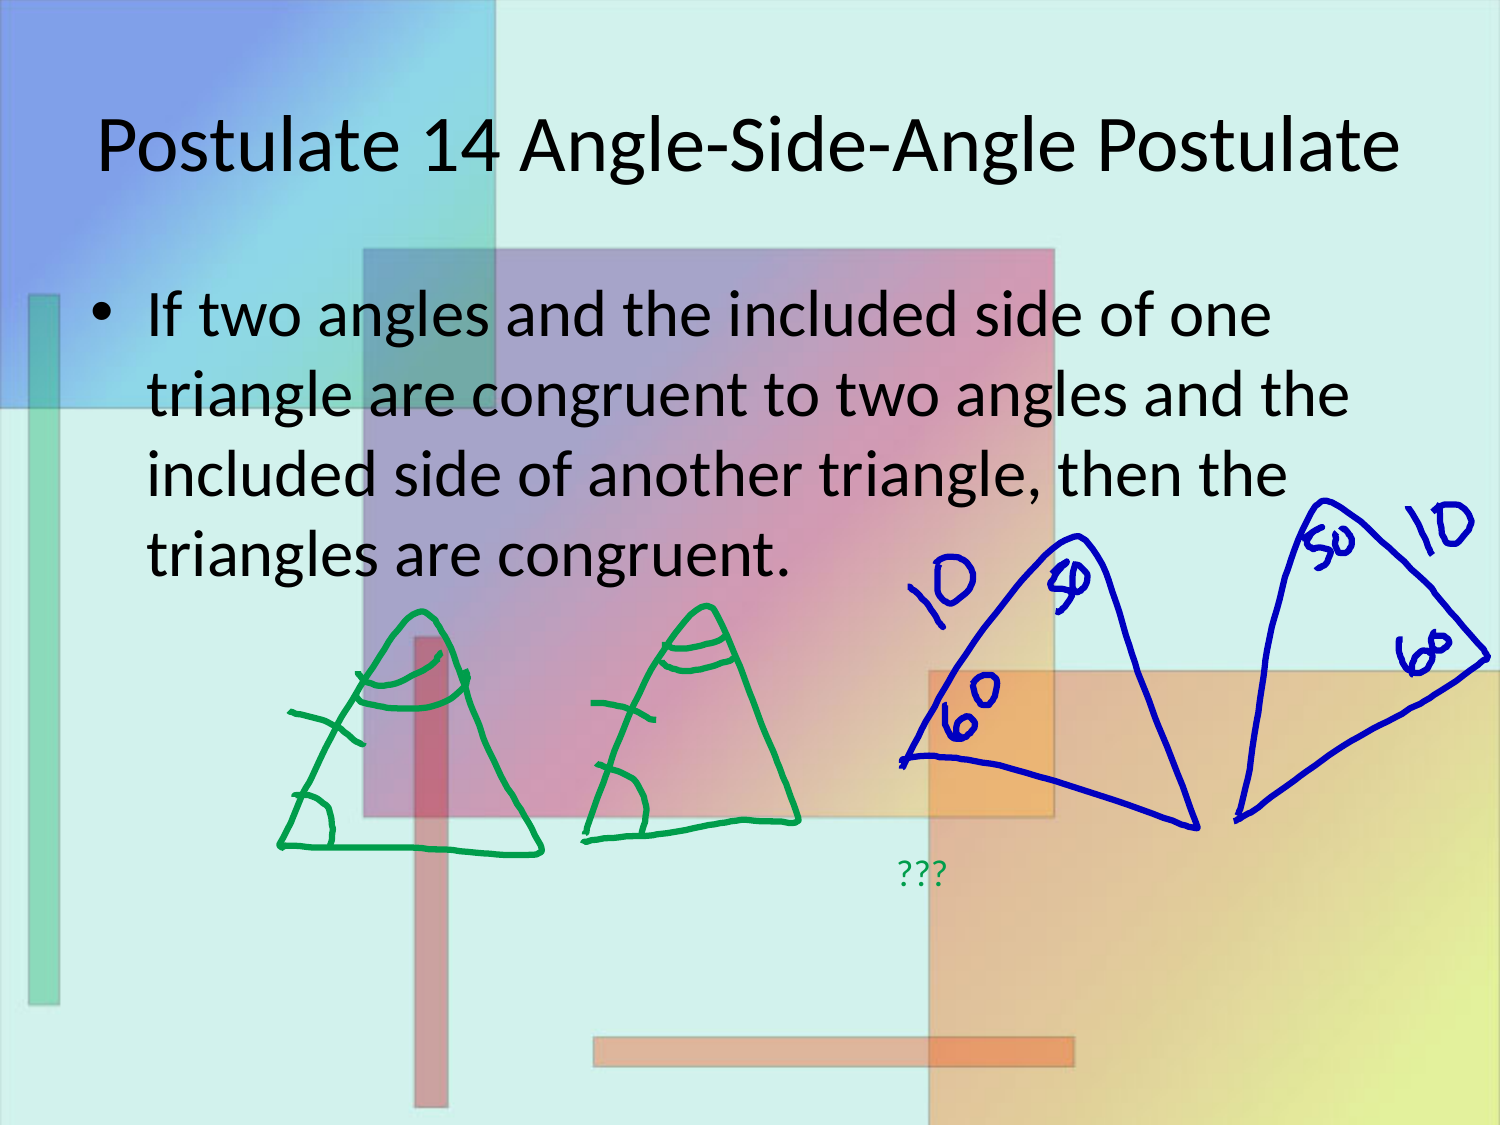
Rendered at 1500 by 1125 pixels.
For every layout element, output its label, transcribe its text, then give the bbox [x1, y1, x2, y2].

text_box [970, 674, 998, 706]
text_box [1430, 631, 1450, 652]
text_box [1071, 562, 1089, 594]
text_box [934, 556, 974, 605]
text_box [1334, 527, 1353, 554]
text_box [907, 586, 944, 628]
text_box [1431, 503, 1473, 545]
text_box [1407, 506, 1434, 556]
picture [0, 0, 1500, 1125]
text_box [1398, 638, 1434, 676]
text_box [944, 704, 976, 740]
text_box [901, 535, 1199, 830]
text_box [1233, 499, 1489, 822]
title Postulate 14 Angle-Side-Angle Postulate [75, 45, 1425, 233]
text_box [279, 605, 799, 856]
list If two angles and the included side of one triangle are congruent to two angles and the included side of another triangle, then the triangles are congruent. [75, 262, 1425, 1005]
text_box [1300, 526, 1332, 569]
text_box ??? [881, 841, 1032, 902]
text_box [1049, 560, 1073, 613]
